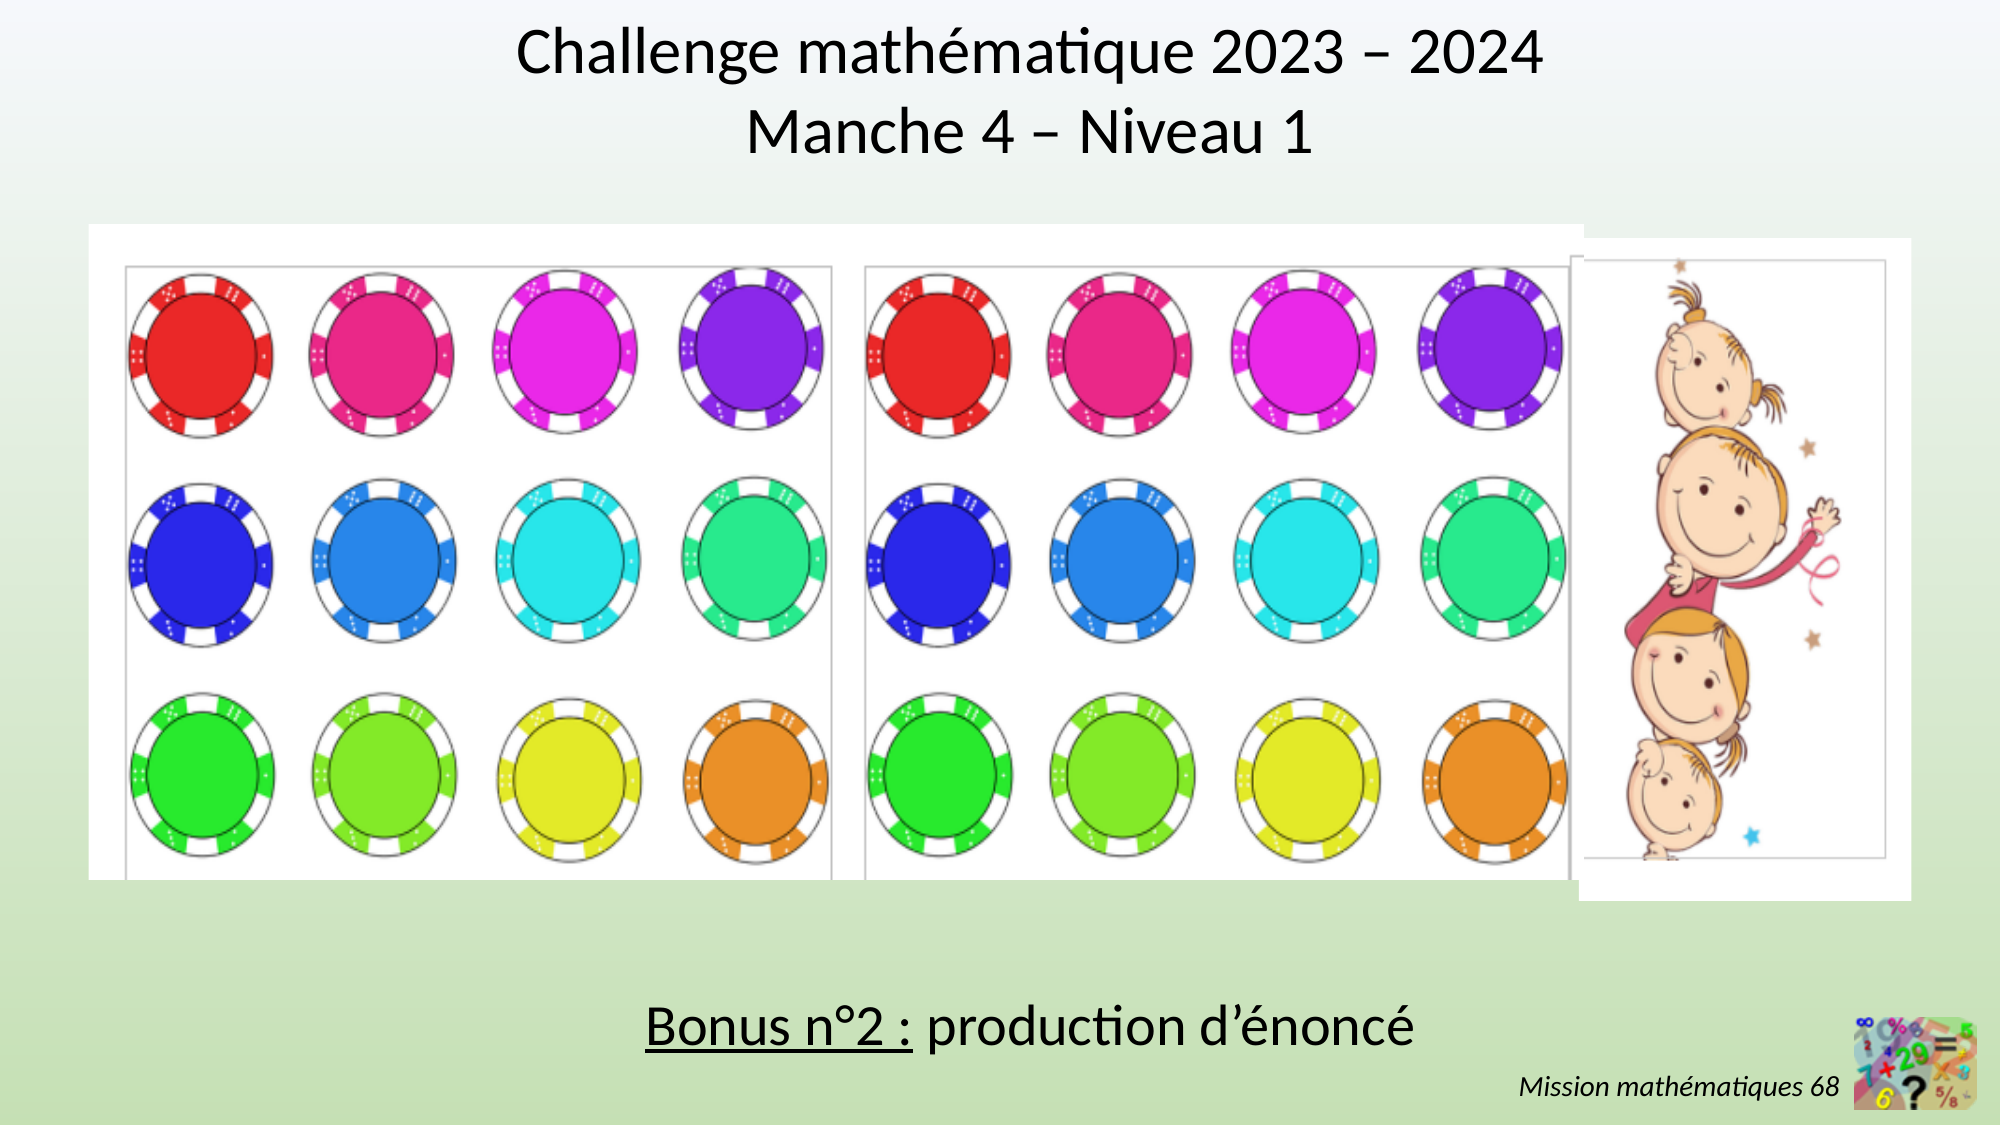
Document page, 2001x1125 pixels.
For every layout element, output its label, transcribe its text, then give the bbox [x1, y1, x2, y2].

picture [1854, 1017, 1977, 1110]
text_box Challenge mathématique 2023 – 2024 Manche 4 – Niveau 1 Bonus n°2 : production d’énoncé [84, 0, 1977, 1065]
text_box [88, 224, 1912, 901]
text_box Mission mathématiques 68 [1501, 1059, 1854, 1110]
